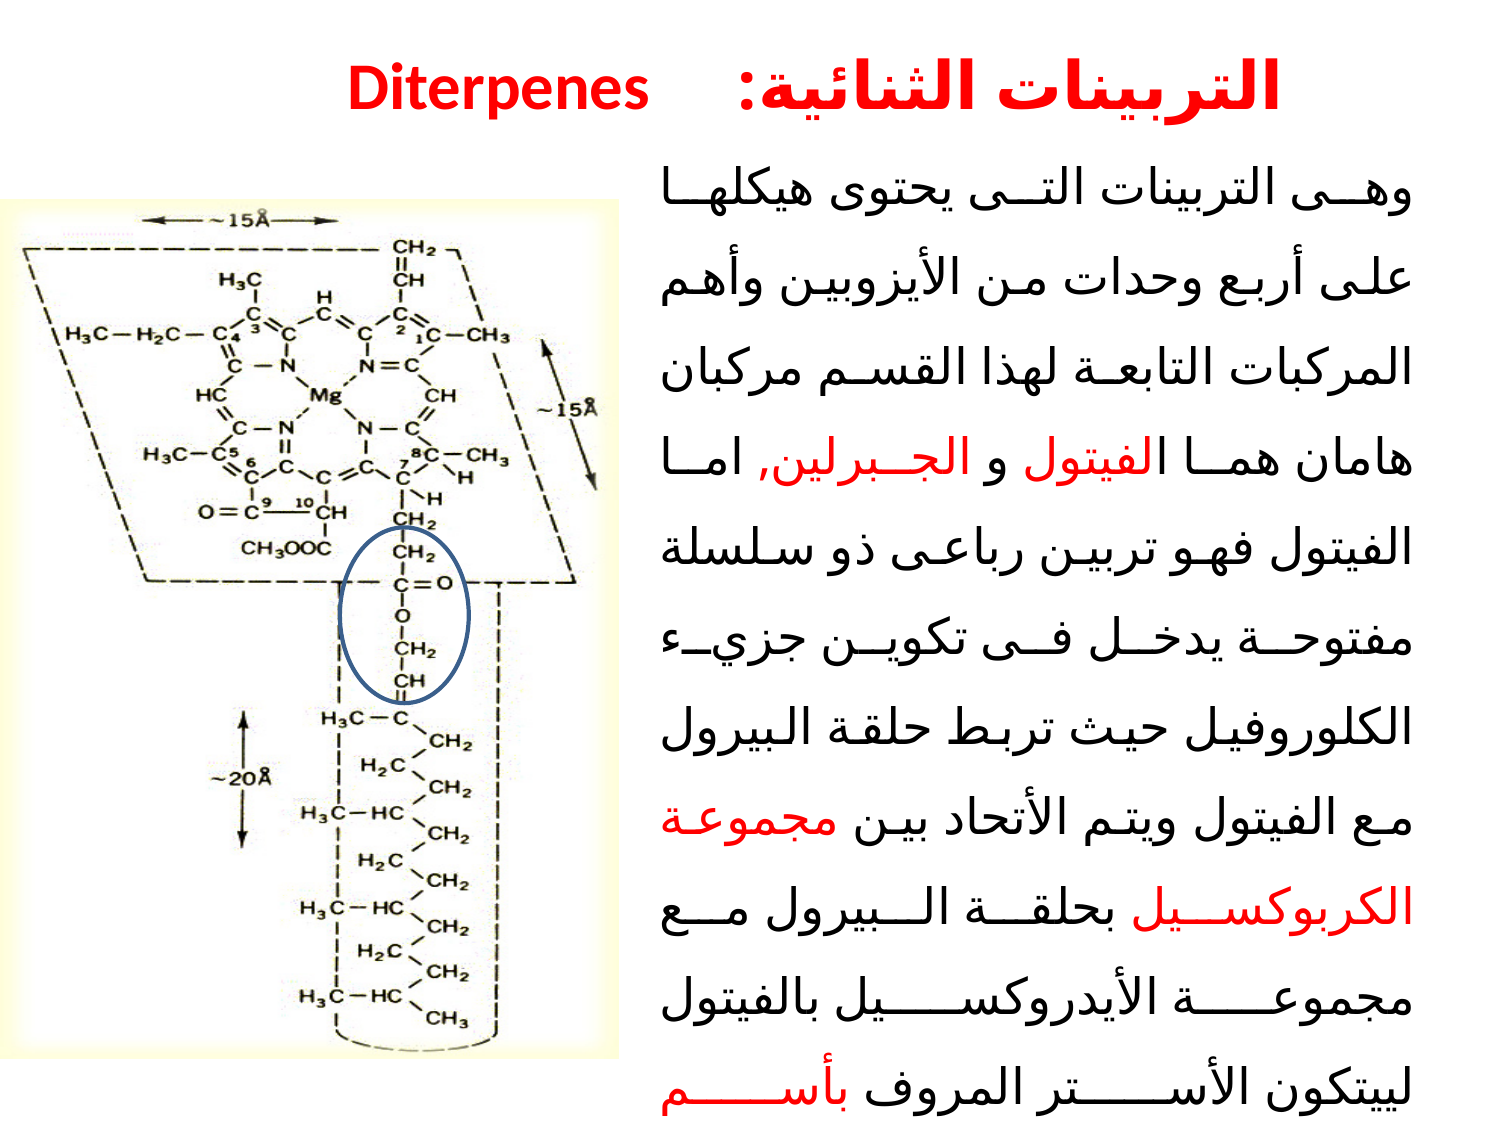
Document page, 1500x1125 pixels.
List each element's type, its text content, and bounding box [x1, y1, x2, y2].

picture [0, 198, 619, 1059]
text_box التربينات الثنائية: Diterpenes [332, 35, 1299, 130]
text_box وهى التربينات التى يحتوى هيكلها على أربع وحدات من الأيزوبين وأهم المركبات التابعة لهذا القسم مركبان هامان هما الفيتول و الجبرلين, اما الفيتول فهو تربين رباعى ذو سلسلة مفتوحة يدخل فى تكوين جزيء الكلوروفيل حيث تربط حلقة البيرول مع الفيتول ويتم الأتحاد بين مجموعة الكربوكسيل بحلقة البيرول مع مجموعة الأيدروكسيل بالفيتول لييتكون الأستر المروف بأسم الكلوروفيل. [644, 117, 1430, 1125]
